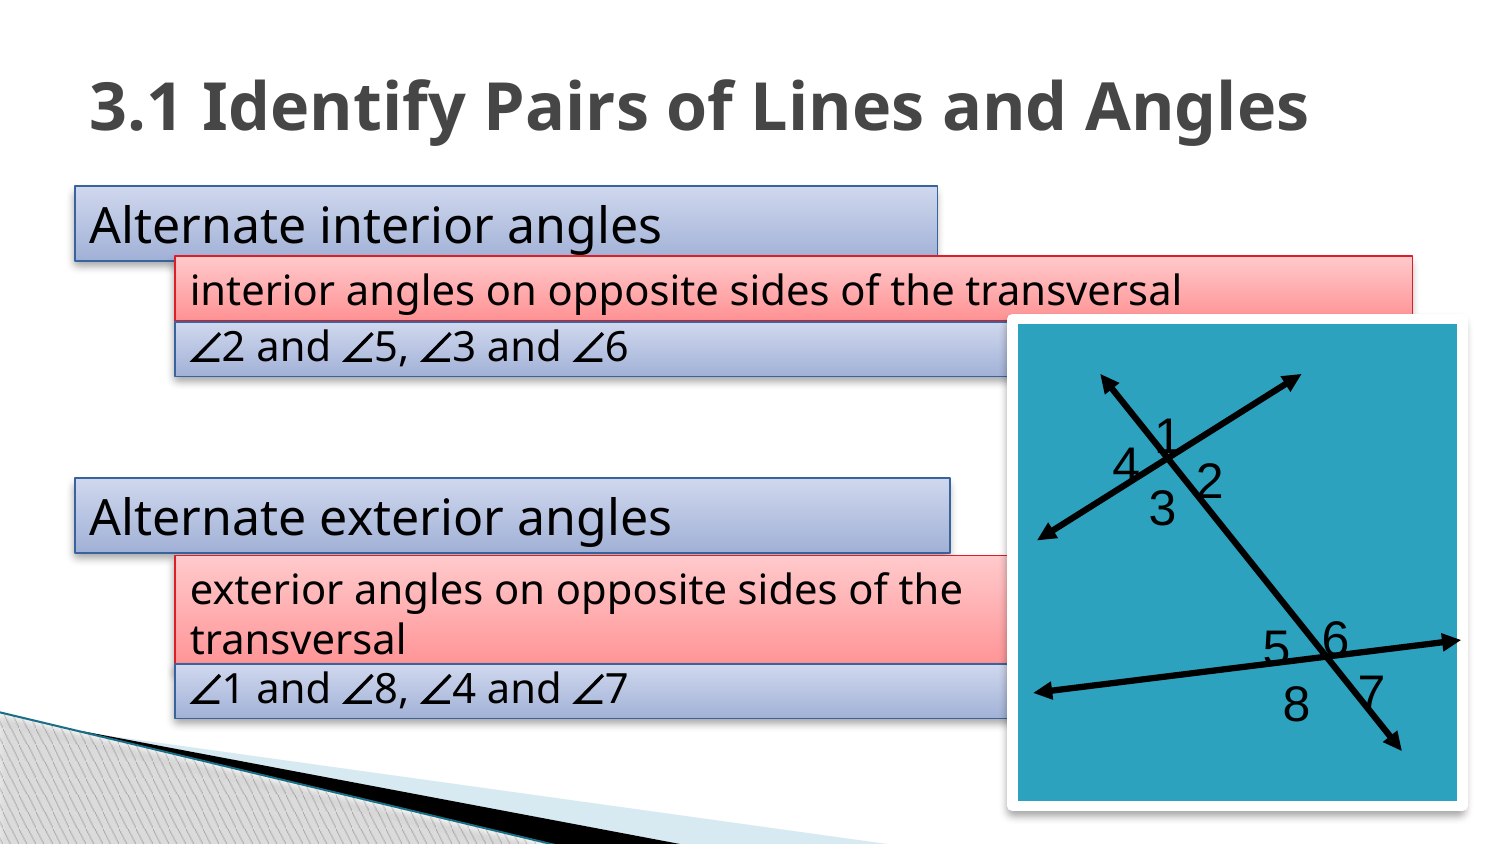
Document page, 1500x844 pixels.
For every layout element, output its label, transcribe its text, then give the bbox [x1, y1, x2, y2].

text_box interior angles on opposite sides of the transversal [174, 255, 1413, 321]
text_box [1012, 318, 1463, 807]
text_box 1 and 8, 4 and 7 [174, 663, 1001, 719]
text_box Alternate exterior angles [74, 477, 951, 554]
title 3.1 Identify Pairs of Lines and Angles [75, 33, 1425, 175]
text_box exterior angles on opposite sides of the transversal [174, 555, 1001, 663]
text_box 2 and 5, 3 and 6 [174, 321, 1003, 377]
text_box Alternate interior angles [74, 185, 938, 262]
